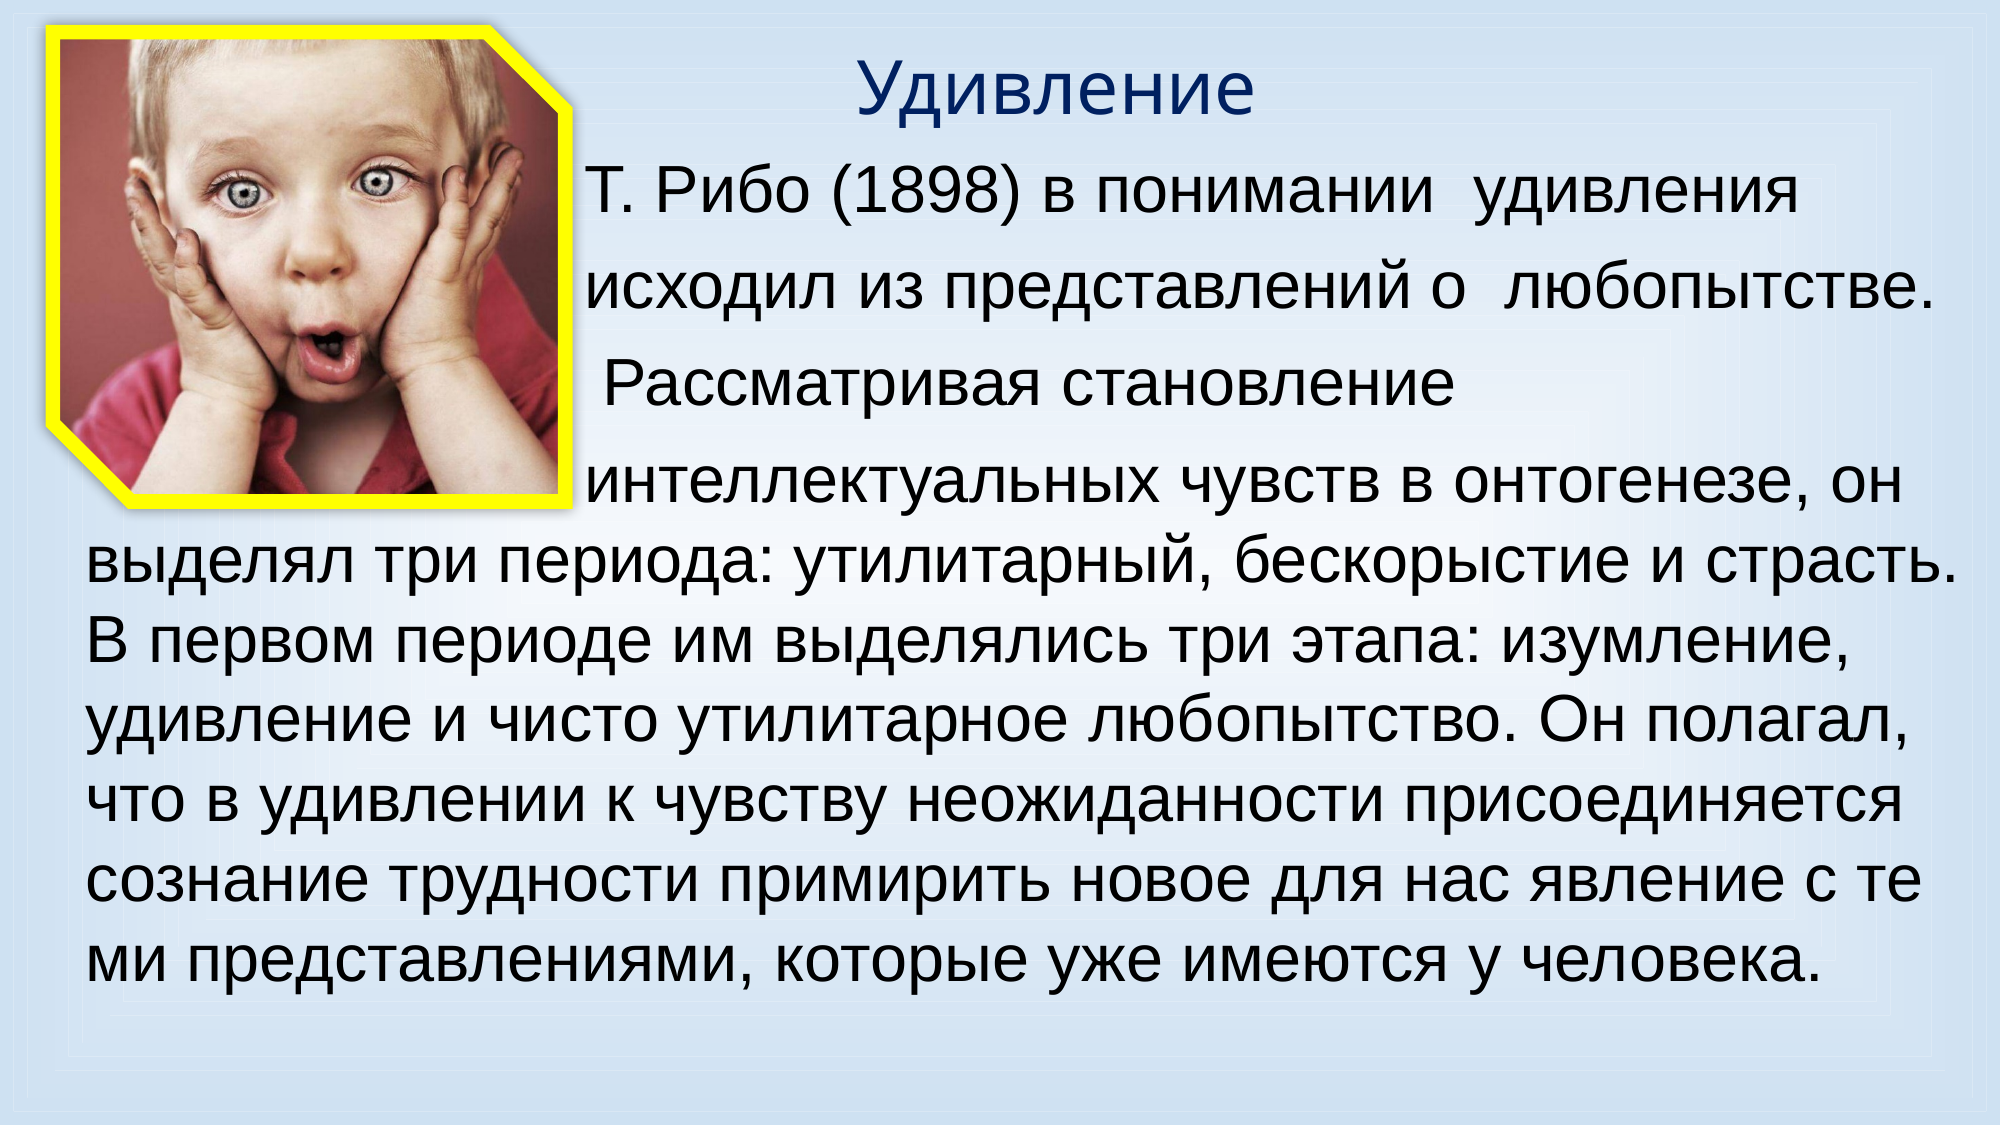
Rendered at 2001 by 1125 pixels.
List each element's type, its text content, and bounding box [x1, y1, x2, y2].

text_box Т. Рибо (1898) в понимании удивления исходил из представлений о любопытстве. Рассматривая становление интеллектуальных чувств в онтогенезе, он выделял три периода: утилитарный, бескорыстие и страсть. В первом периоде им выделялись три этапа: изумление, удивление и чисто утилитарное любопытство. Он полагал, что в удивлении к чувству неожиданности присоединяется сознание трудности примирить новое для нас явление с те ми представлениями, которые уже имеются у человека. [70, 138, 2000, 1003]
text_box Удивление [841, 32, 1584, 137]
picture [52, 32, 566, 502]
